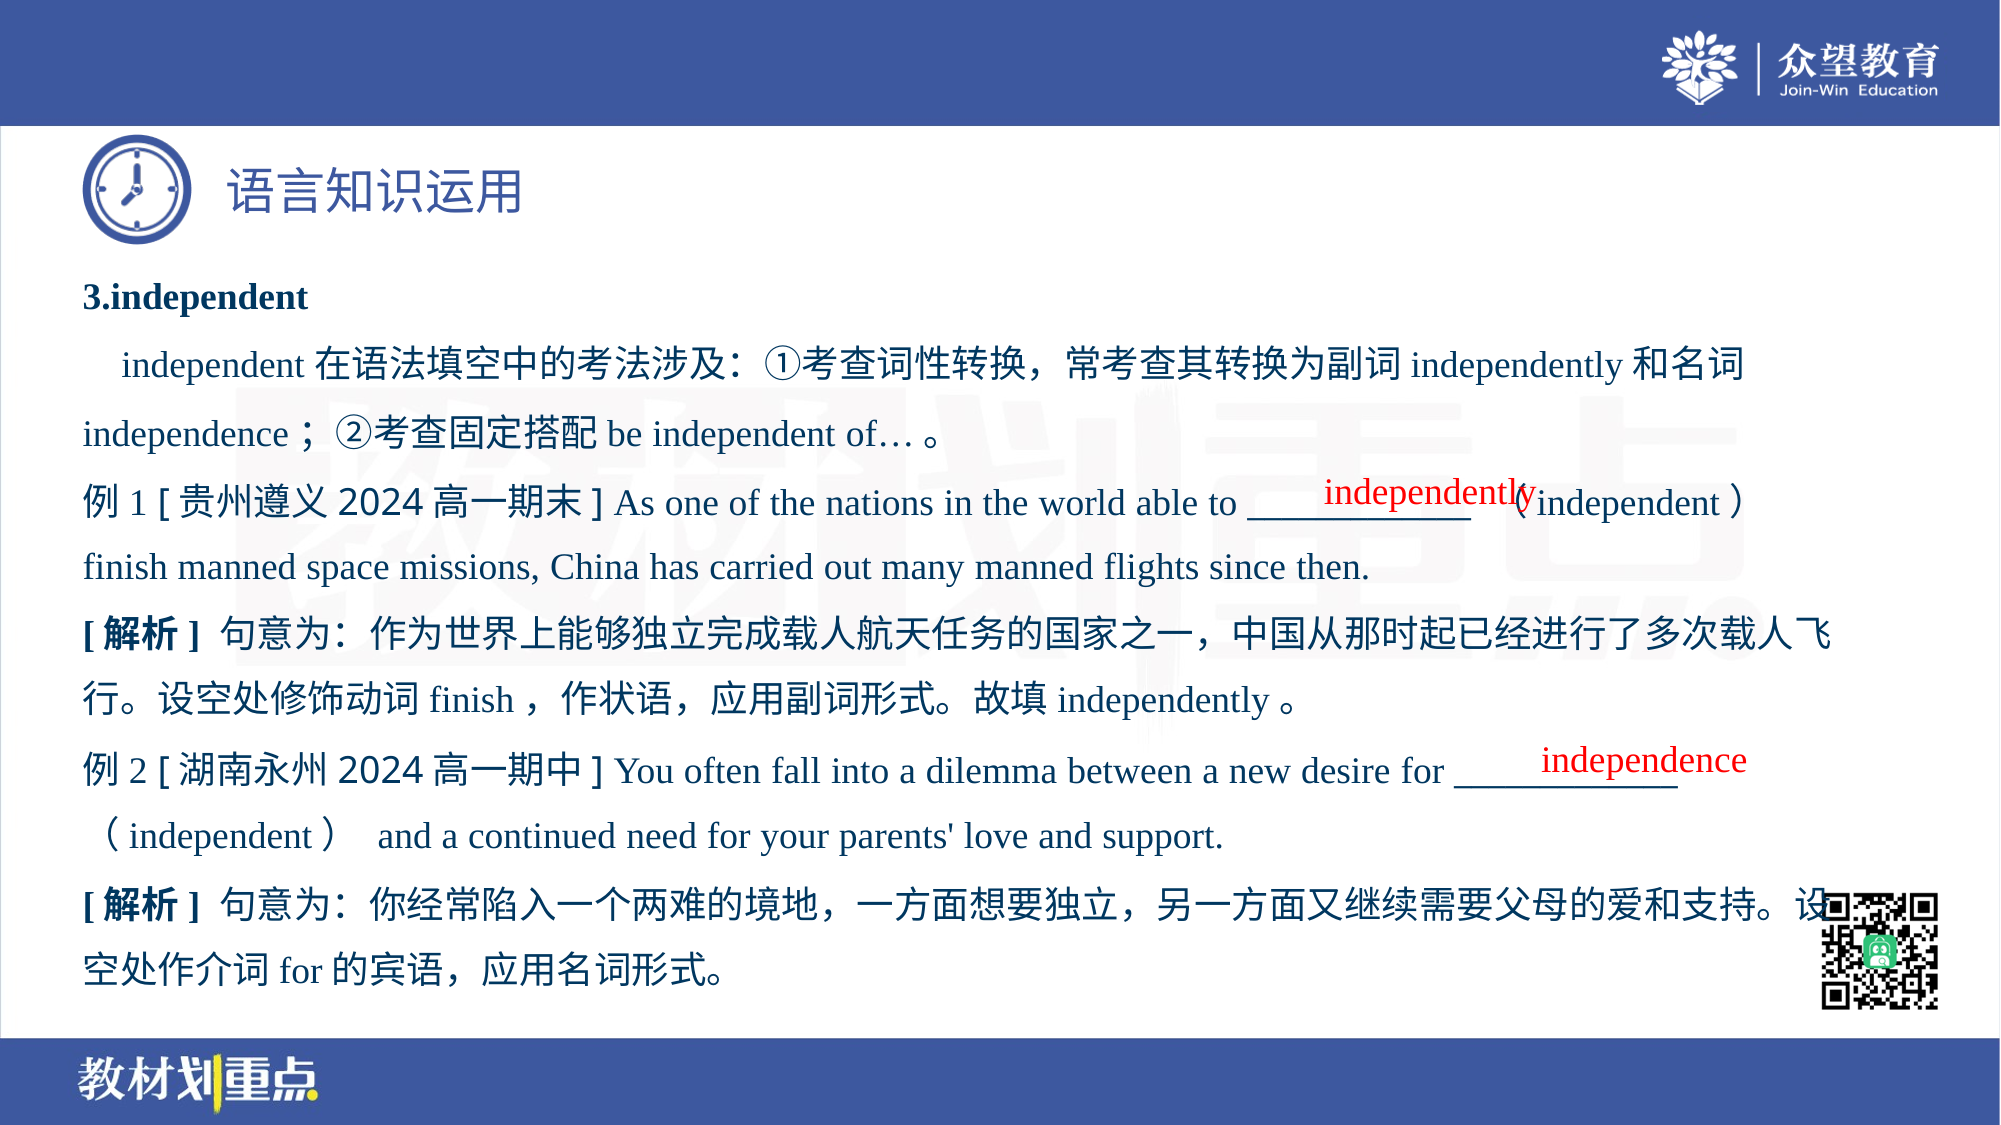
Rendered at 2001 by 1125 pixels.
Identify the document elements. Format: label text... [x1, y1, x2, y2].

text_box [解析] 句意为：你经常陷入一个两难的境地，一方面想要独立，另一方面又继续需要父母的爱和支持。设 空处作介词for的宾语，应用名词形式。 [82, 857, 1817, 985]
text_box independence [1527, 715, 1762, 774]
text_box 3.independent independent在语法填空中的考法涉及：①考查词性转换，常考查其转换为副词independently和名词 independence；②考查固定搭配be independent of…。 例1 [贵州遵义2024高一期末] As one of the nations in the world able to _____________ （independent） finish manned space missions, China has carried out many manned flights since then. [82, 247, 1817, 581]
picture [0, 0, 2000, 1125]
text_box independently [1310, 447, 1551, 506]
text_box [解析] 句意为：作为世界上能够独立完成载人航天任务的国家之一，中国从那时起已经进行了多次载人飞 行。设空处修饰动词finish，作状语，应用副词形式。故填independently。 [82, 586, 1817, 714]
text_box 例2 [湖南永州2024高一期中] You often fall into a dilemma between a new desire for _____________ （independent） and a continued need for your parents' love and support. [82, 722, 1817, 849]
